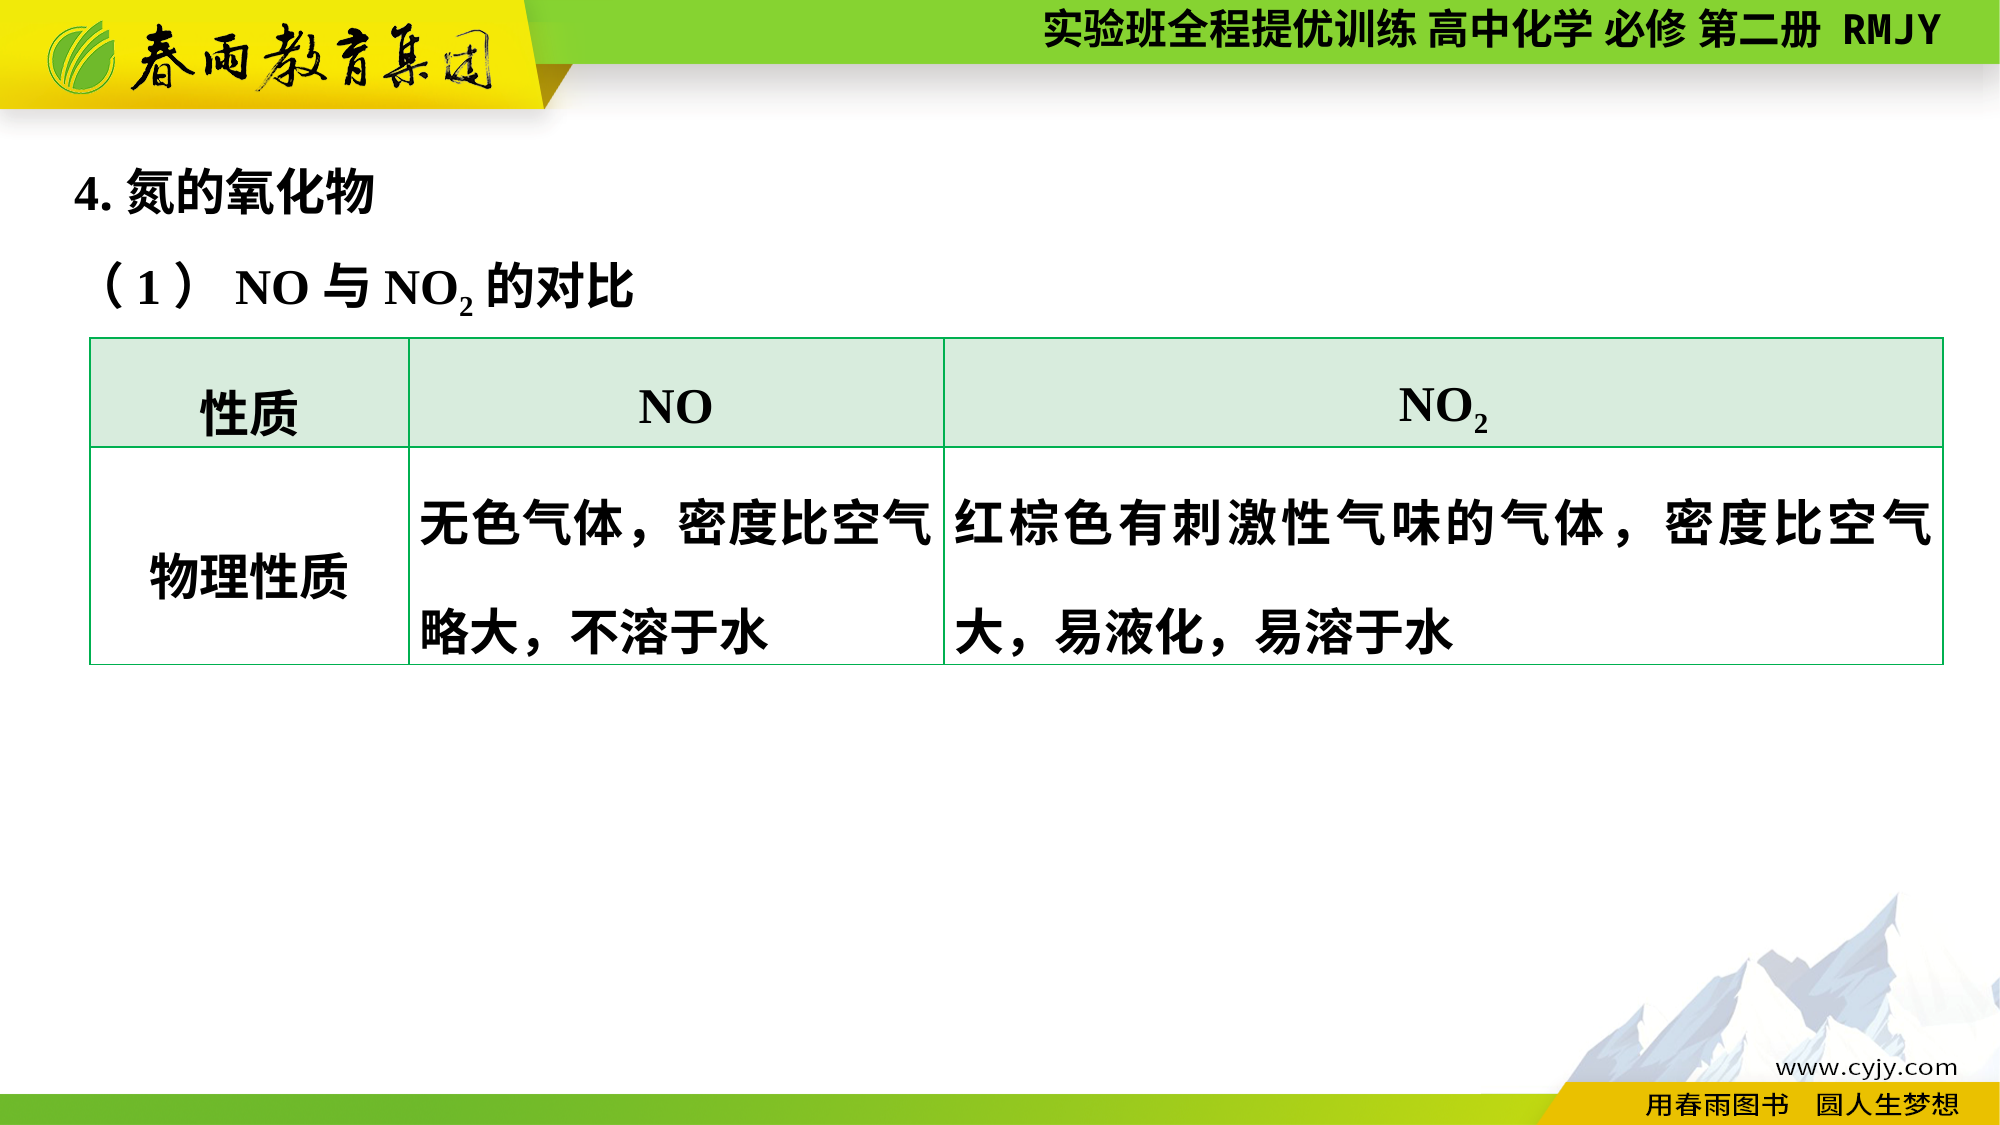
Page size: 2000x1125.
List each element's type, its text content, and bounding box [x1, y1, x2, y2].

table_cell 无色气体，密度比空气略大，不溶于水 [410, 448, 943, 664]
table_cell 红棕色有刺激性气味的气体，密度比空气大，易液化，易溶于水 [945, 448, 1942, 664]
table_header NO2 [945, 339, 1942, 446]
table_header 性质 [91, 339, 408, 446]
table_header NO [410, 339, 943, 446]
picture [0, 0, 2000, 1125]
list 4.氮的氧化物 （1）NO与NO2的对比 [59, 122, 1944, 320]
table_cell 物理性质 [91, 448, 408, 664]
